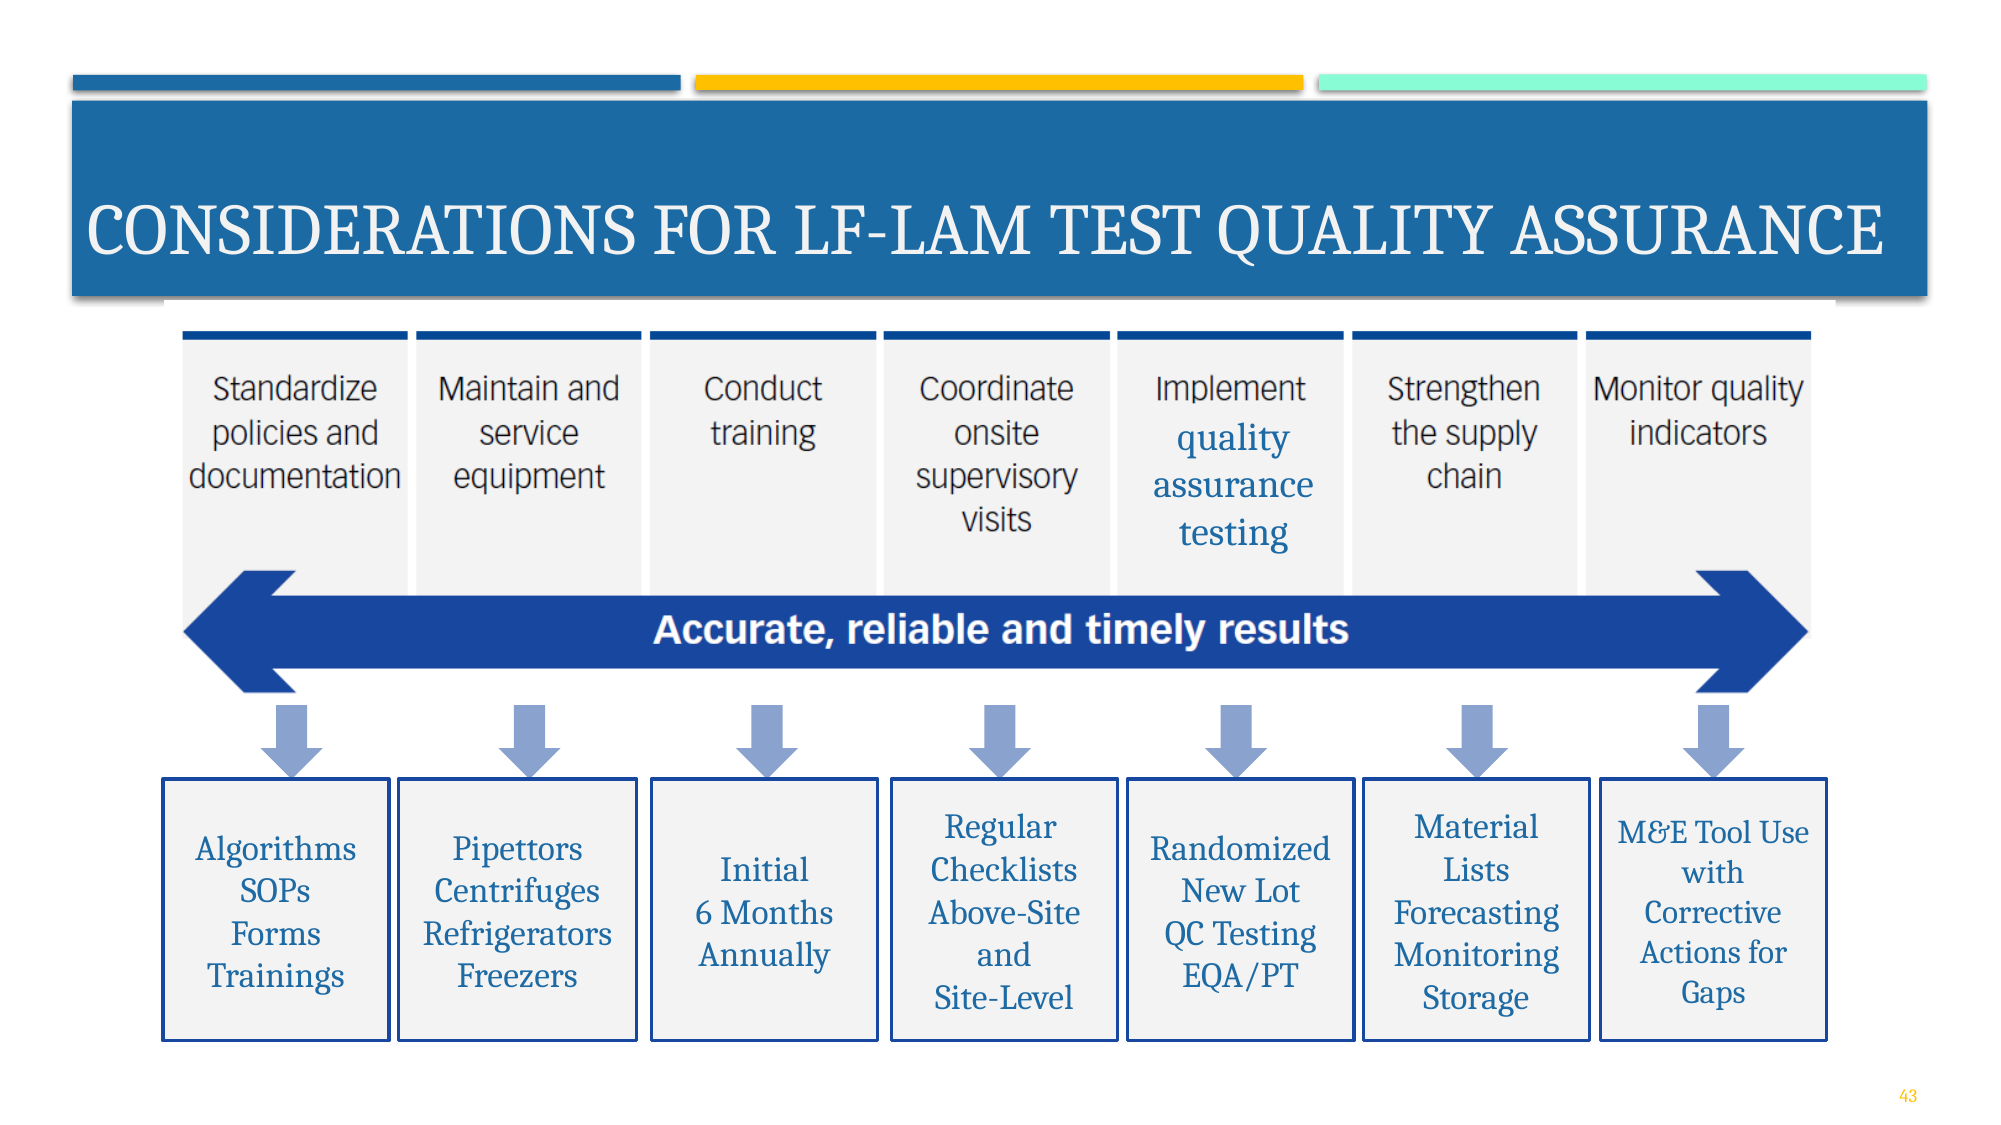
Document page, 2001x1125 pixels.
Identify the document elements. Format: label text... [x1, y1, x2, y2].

text_box Pipettors Centrifuges Refrigerators Freezers [397, 777, 638, 1042]
text_box M&E Tool Use with Corrective Actions for Gaps [1599, 777, 1828, 1042]
text_box [967, 717, 1033, 777]
text_box [1203, 717, 1269, 777]
text_box Regular Checklists Above-Site and Site-Level [890, 777, 1119, 1042]
text_box [1680, 717, 1747, 781]
text_box Algorithms SOPs Forms Trainings [161, 777, 391, 1042]
title Considerations for LF-LAM Test Quality Assurance [72, 90, 1933, 277]
text_box Randomized New Lot QC Testing EQA/PT [1126, 777, 1356, 1042]
text_box [496, 717, 563, 781]
text_box Material Lists Forecasting Monitoring Storage [1362, 777, 1591, 1042]
text_box Initial 6 Months Annually [650, 777, 879, 1042]
text_box [734, 717, 800, 777]
text_box 43 [1759, 1064, 1933, 1125]
text_box [258, 717, 325, 777]
text_box [1444, 717, 1510, 777]
picture [163, 300, 1837, 706]
